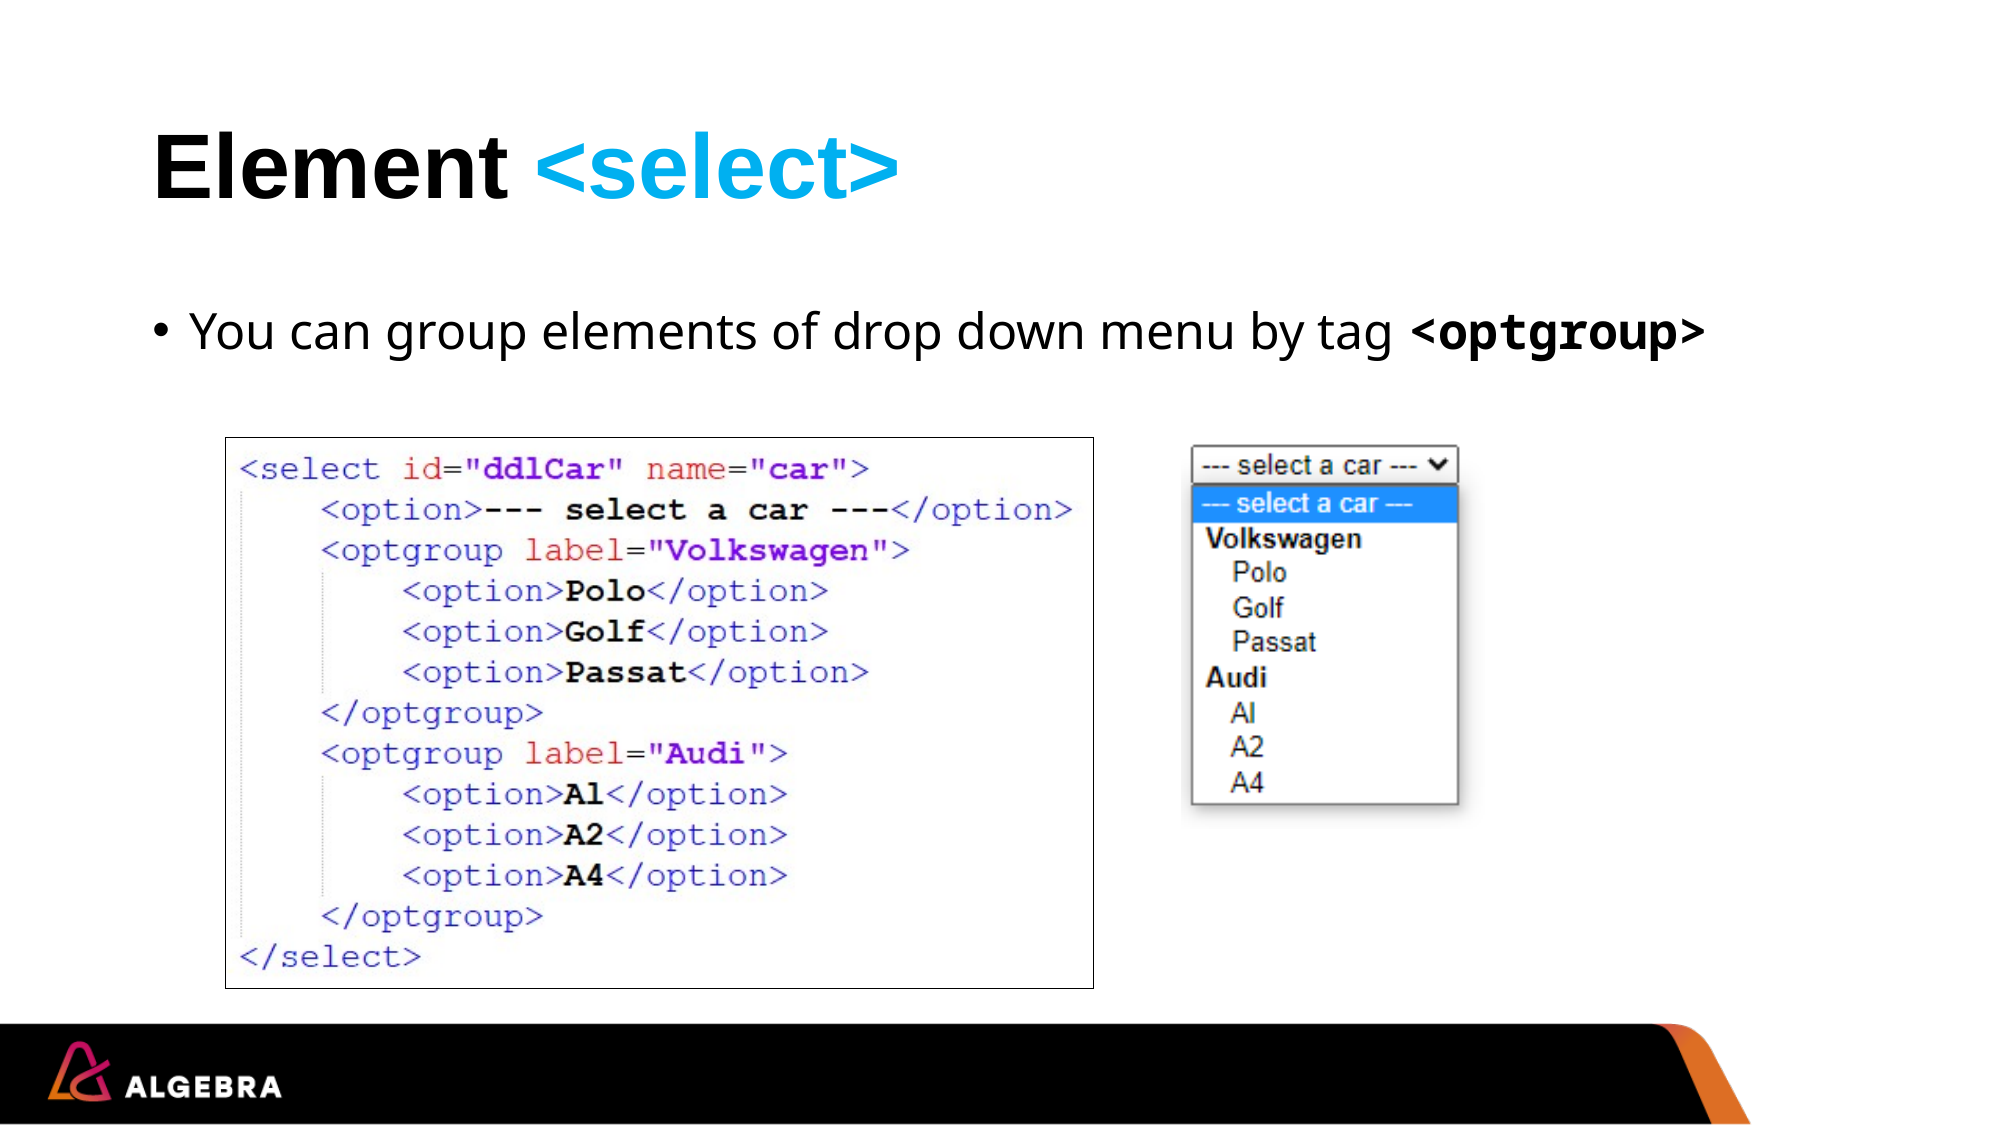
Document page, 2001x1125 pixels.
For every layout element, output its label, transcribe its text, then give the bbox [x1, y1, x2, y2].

list You can group elements of drop down menu by tag <optgroup> [137, 261, 1863, 1094]
title Element <select> [137, 59, 1863, 261]
picture [0, 1023, 1958, 1125]
picture [1181, 437, 1485, 829]
picture [225, 437, 1094, 989]
